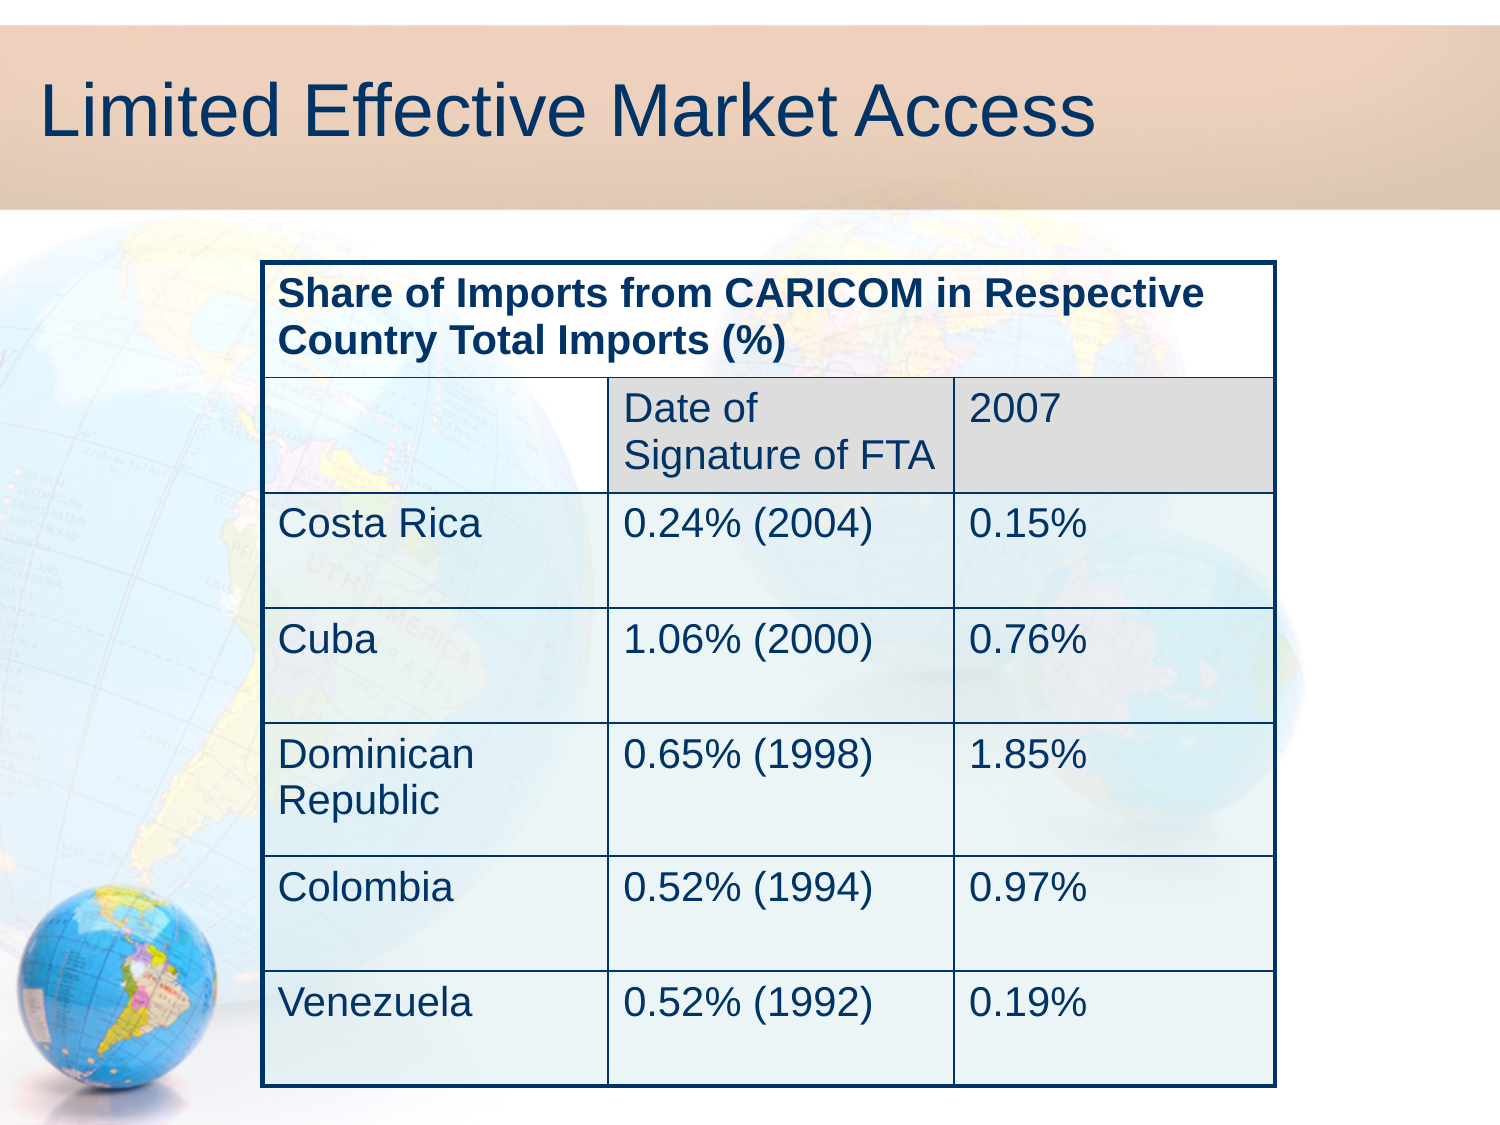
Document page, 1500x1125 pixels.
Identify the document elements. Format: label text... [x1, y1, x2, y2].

table_cell Date of Signature of FTA [609, 378, 953, 492]
table_cell 0.19% [955, 972, 1273, 1084]
table_cell 0.76% [955, 609, 1273, 722]
table_cell 1.85% [955, 724, 1273, 855]
table_cell 0.52% (1992) [609, 972, 953, 1084]
table_cell Colombia [265, 857, 607, 970]
table_header Share of Imports from CARICOM in Respective Country Total Imports (%) [265, 265, 1273, 377]
table_cell Venezuela [265, 972, 607, 1084]
table_cell 0.65% (1998) [609, 724, 953, 855]
table_cell Costa Rica [265, 494, 607, 607]
table_cell Dominican Republic [265, 724, 607, 855]
picture [0, 0, 1500, 1125]
table_cell 0.97% [955, 857, 1273, 970]
table_cell 0.15% [955, 494, 1273, 607]
table_cell Cuba [265, 609, 607, 722]
table_cell 0.24% (2004) [609, 494, 953, 607]
table_cell 1.06% (2000) [609, 609, 953, 722]
title Limited Effective Market Access [24, 37, 1476, 176]
table_cell 0.52% (1994) [609, 857, 953, 970]
table_cell [265, 378, 607, 492]
table_cell 2007 [955, 378, 1273, 492]
